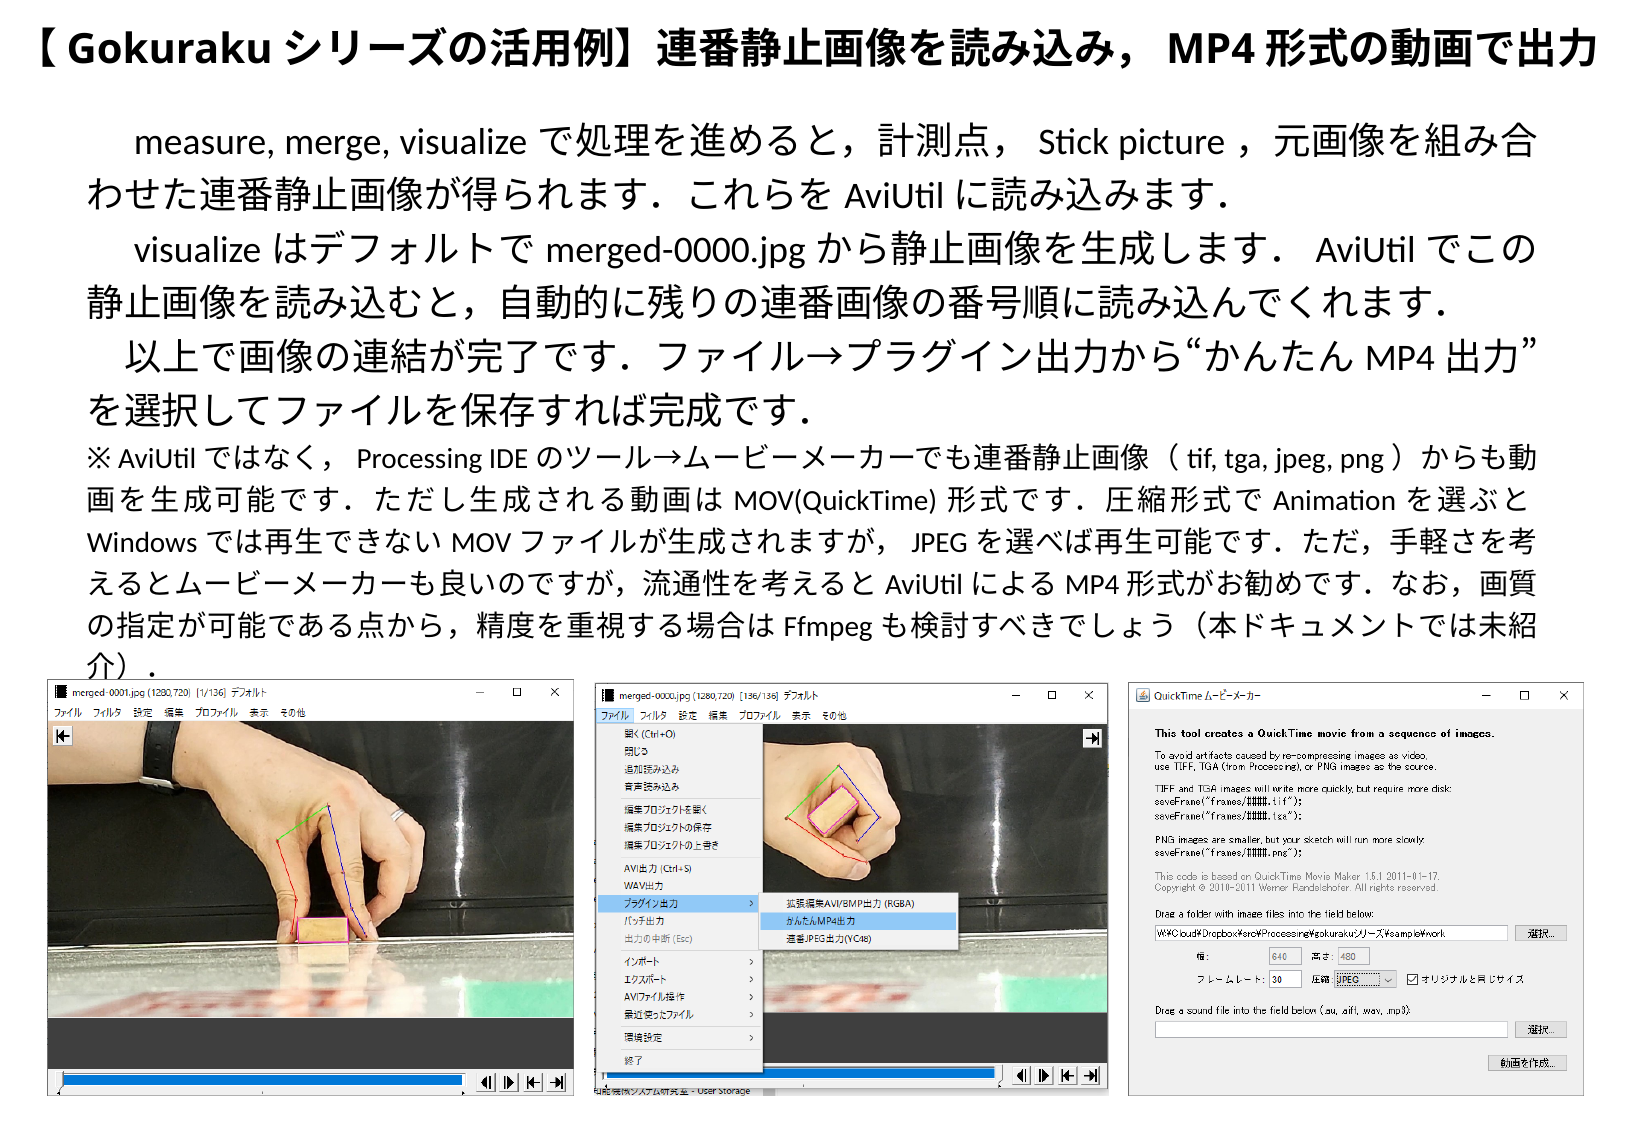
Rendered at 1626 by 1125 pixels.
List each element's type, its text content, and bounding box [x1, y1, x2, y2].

title 【Gokurakuシリーズの活用例】連番静止画像を読み込み，MP4形式の動画で出力 [0, 0, 1625, 101]
text_box measure, merge, visualizeで処理を進めると，計測点，Stick picture，元画像を組み合わせた連番静止画像が得られます．これらをAviUtilに読み込みます． visualizeはデフォルトでmerged-0000.jpgから静止画像を生成します．AviUtilでこの静止画像を読み込むと，自動的に残りの連番画像の番号順に読み込んでくれます． 以上で画像の連結が完了です．ファイル→プラグイン出力から“かんたんMP4出力”を選択してファイルを保存すれば完成です． ※ AviUtilではなく，Processing IDEのツール→ムービーメーカーでも連番静止画像（tif, tga, jpeg, png）からも動画を生成可能です．ただし生成される動画はMOV(QuickTime)形式です．圧縮形式でAnimationを選ぶとWindowsでは再生できないMOVファイルが生成されますが，JPEGを選べば再生可能です．ただ，手軽さを考えるとムービーメーカーも良いのですが，流通性を考えるとAviUtilによるMP4形式がお勧めです．なお，画質の指定が可能である点から，精度を重視する場合はFfmpegも検討すべきでしょう（本ドキュメントでは未紹介）． [72, 100, 1553, 679]
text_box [47, 679, 1584, 1096]
